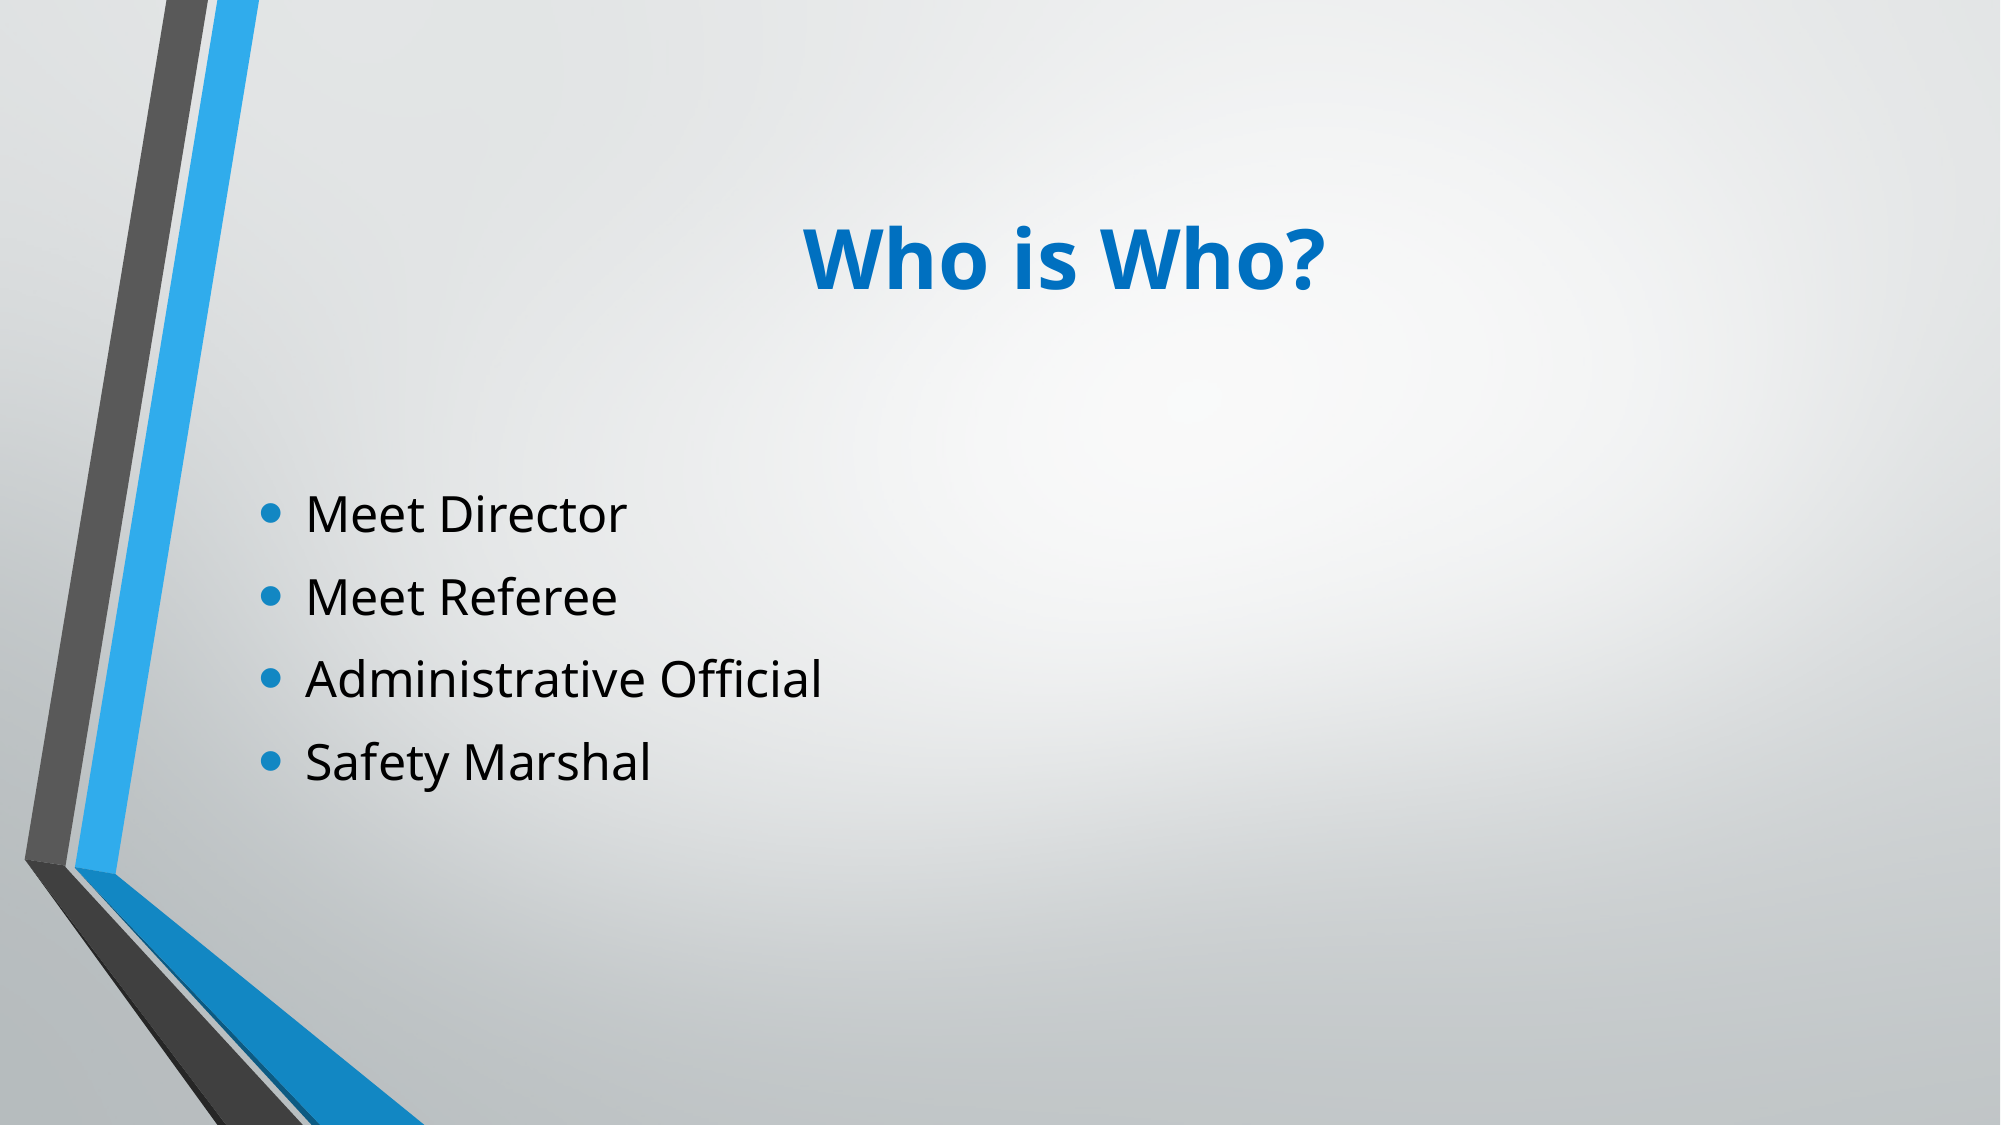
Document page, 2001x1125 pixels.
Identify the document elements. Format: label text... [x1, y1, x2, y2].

title Who is Who? [243, 112, 1887, 322]
list Meet Director Meet Referee Administrative Official Safety Marshal [243, 322, 1887, 950]
